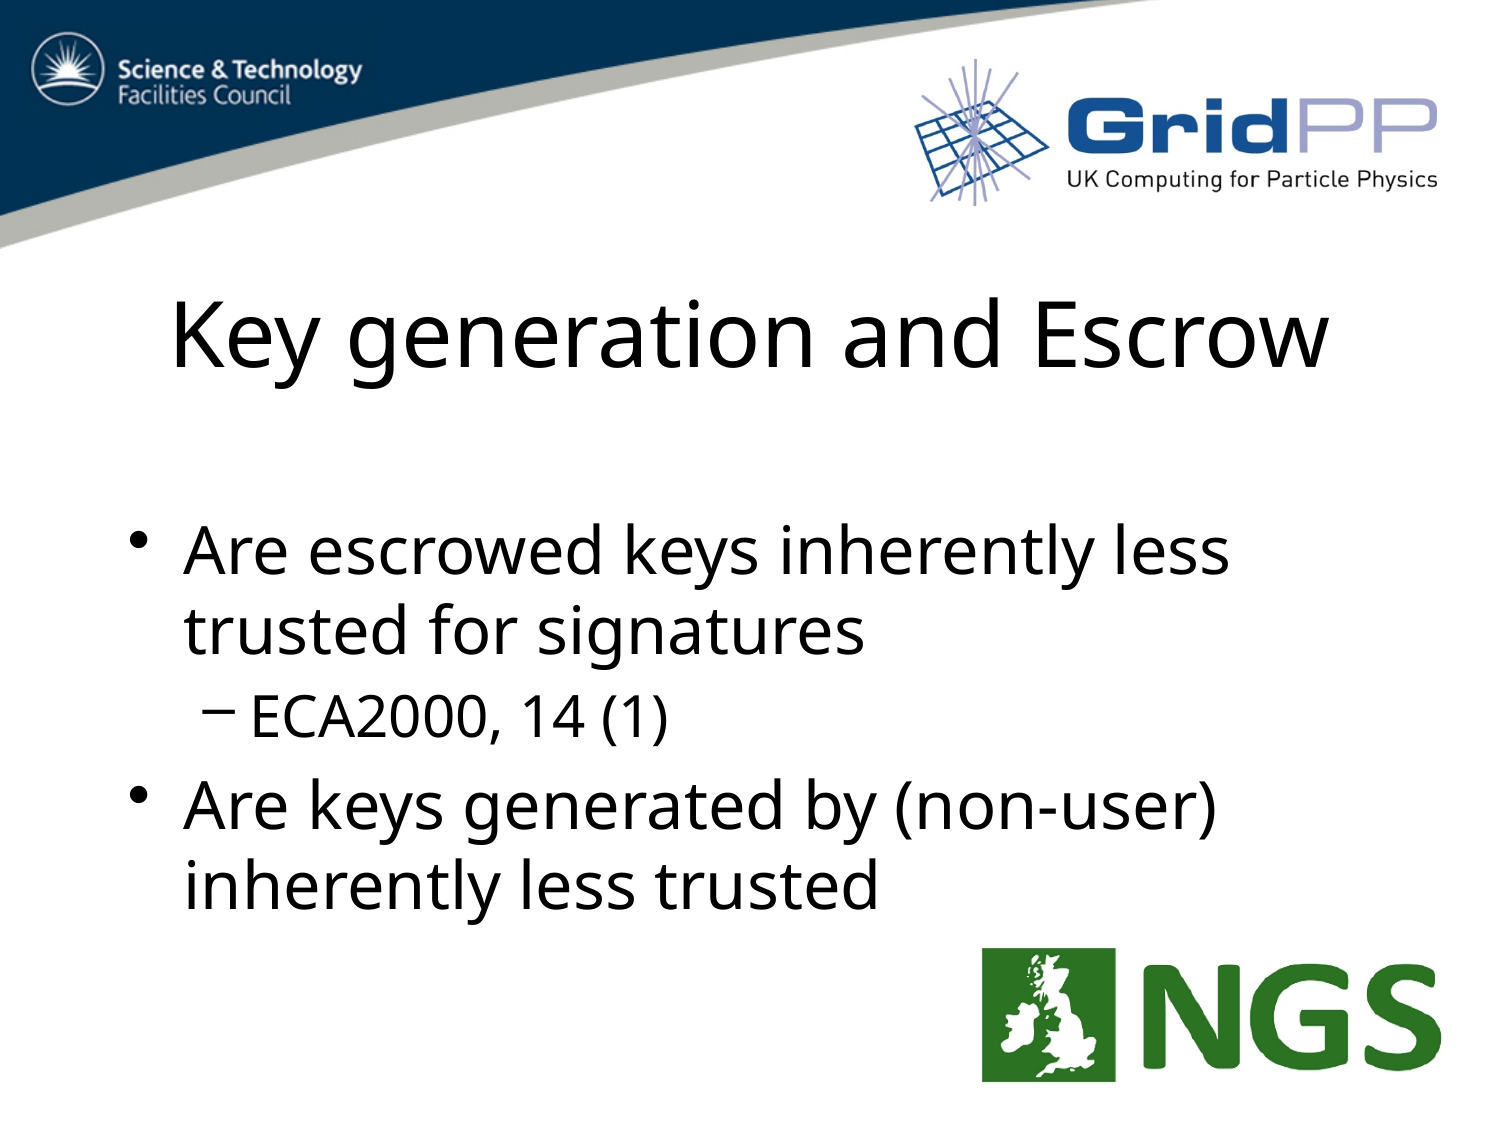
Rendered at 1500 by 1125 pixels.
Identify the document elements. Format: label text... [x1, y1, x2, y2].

list Are escrowed keys inherently less trusted for signatures ECA2000, 14 (1) Are keys generated by (non-user) inherently less trusted [112, 499, 1388, 1001]
picture [972, 940, 1448, 1090]
title Key generation and Escrow [112, 237, 1388, 426]
picture [0, 0, 1437, 249]
